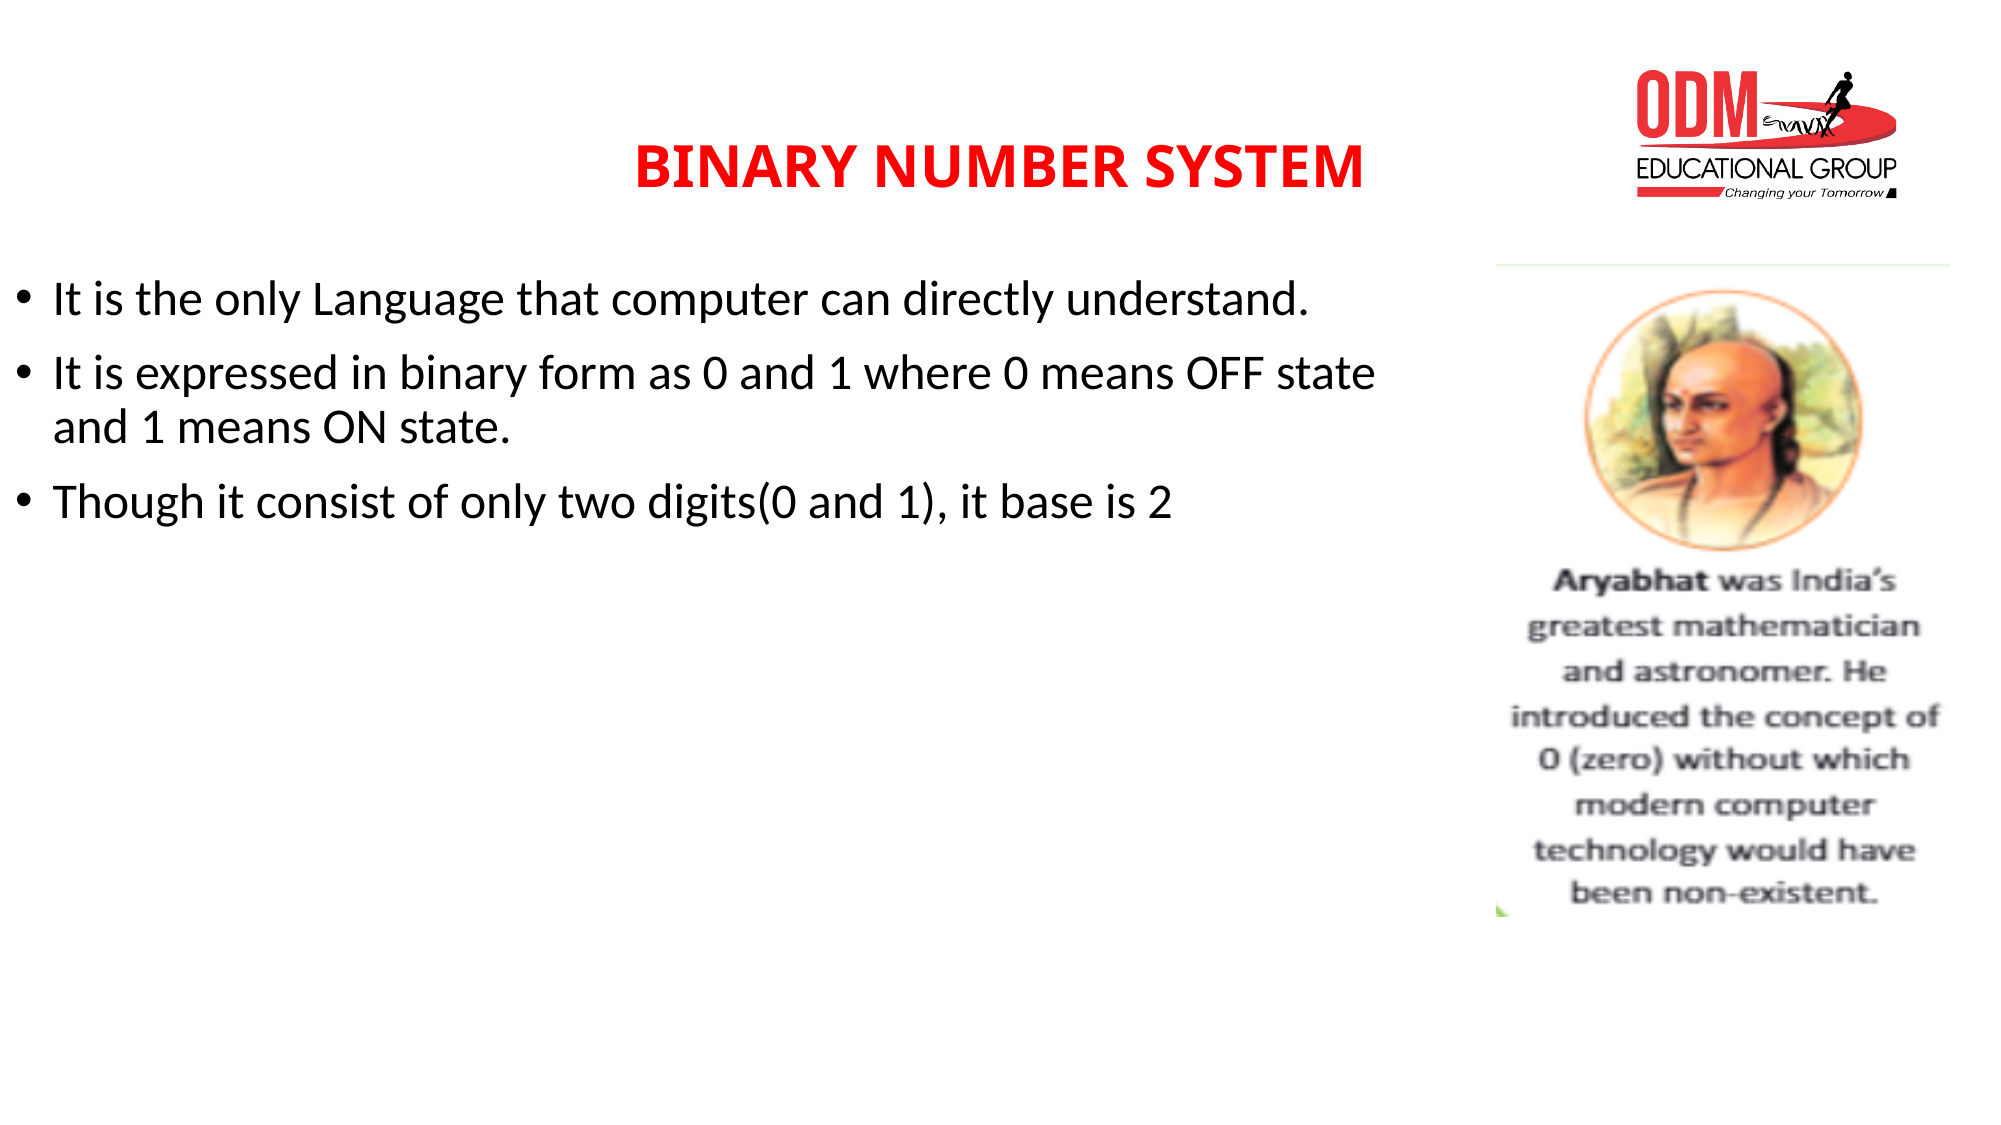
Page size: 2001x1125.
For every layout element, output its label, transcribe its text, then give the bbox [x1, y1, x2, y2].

list It is the only Language that computer can directly understand. It is expressed in binary form as 0 and 1 where 0 means OFF state and 1 means ON state. Though it consist of only two digits(0 and 1), it base is 2 [0, 264, 1454, 1105]
title BINARY NUMBER SYSTEM [137, 59, 1863, 278]
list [1496, 264, 1950, 917]
text_box [1637, 70, 1897, 199]
